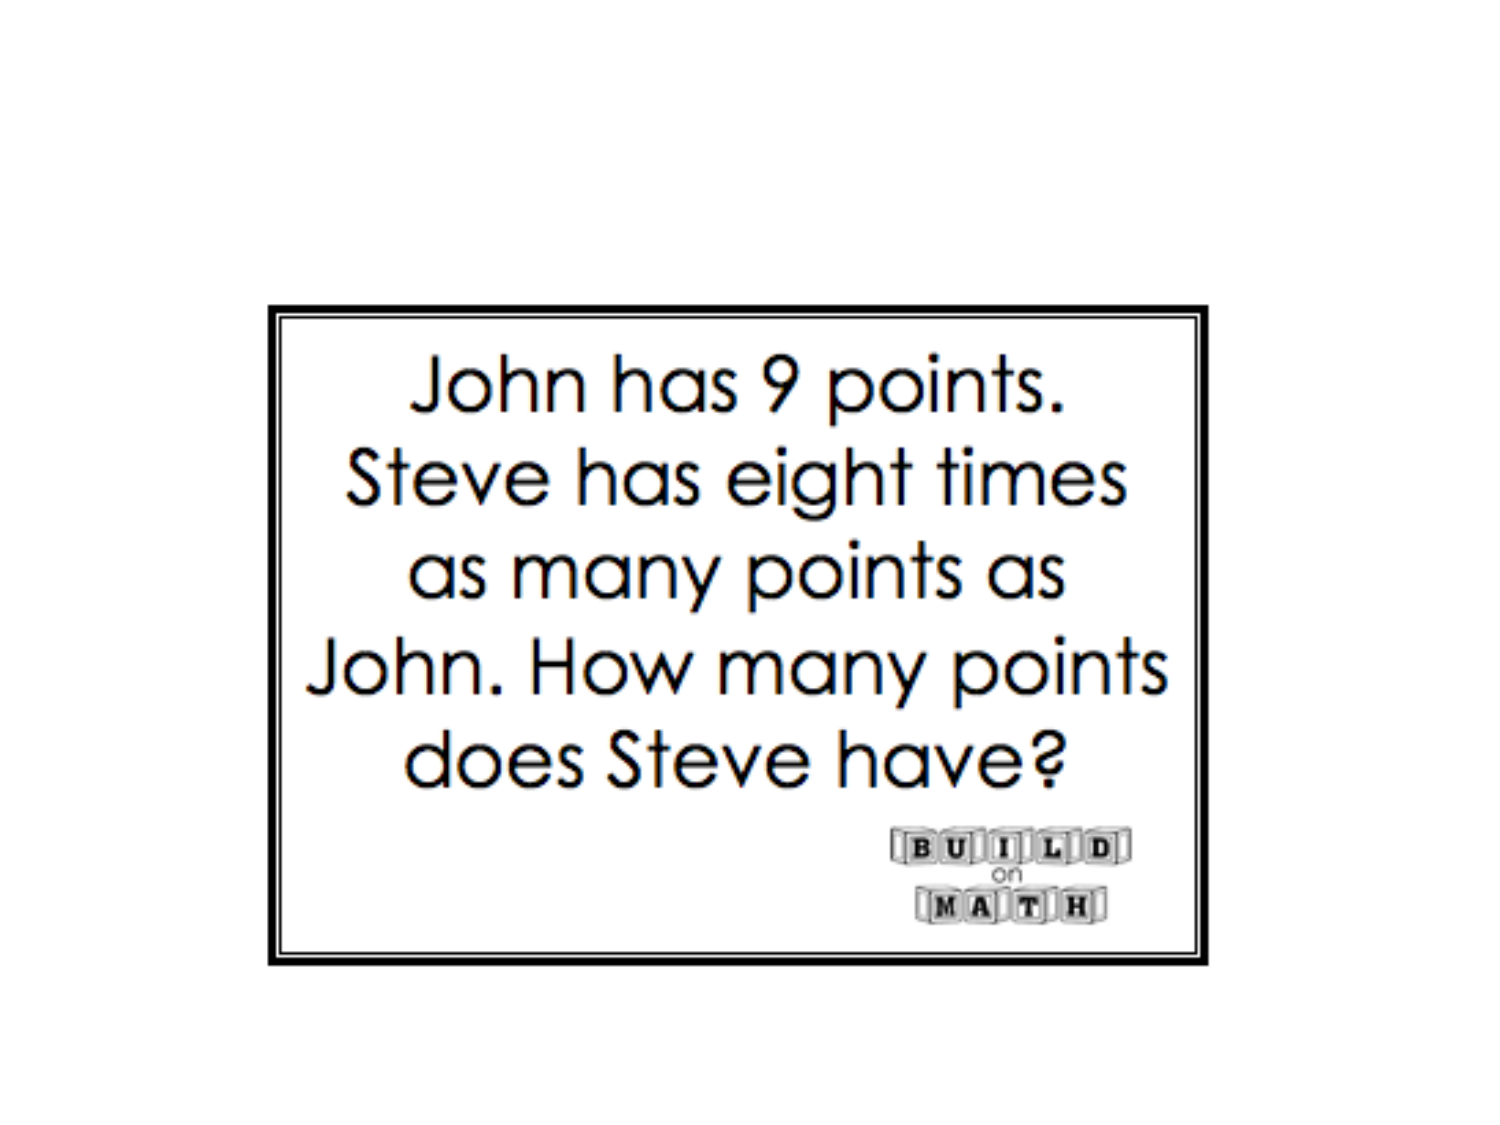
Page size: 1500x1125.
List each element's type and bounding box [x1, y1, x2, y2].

list [74, 262, 1426, 1006]
